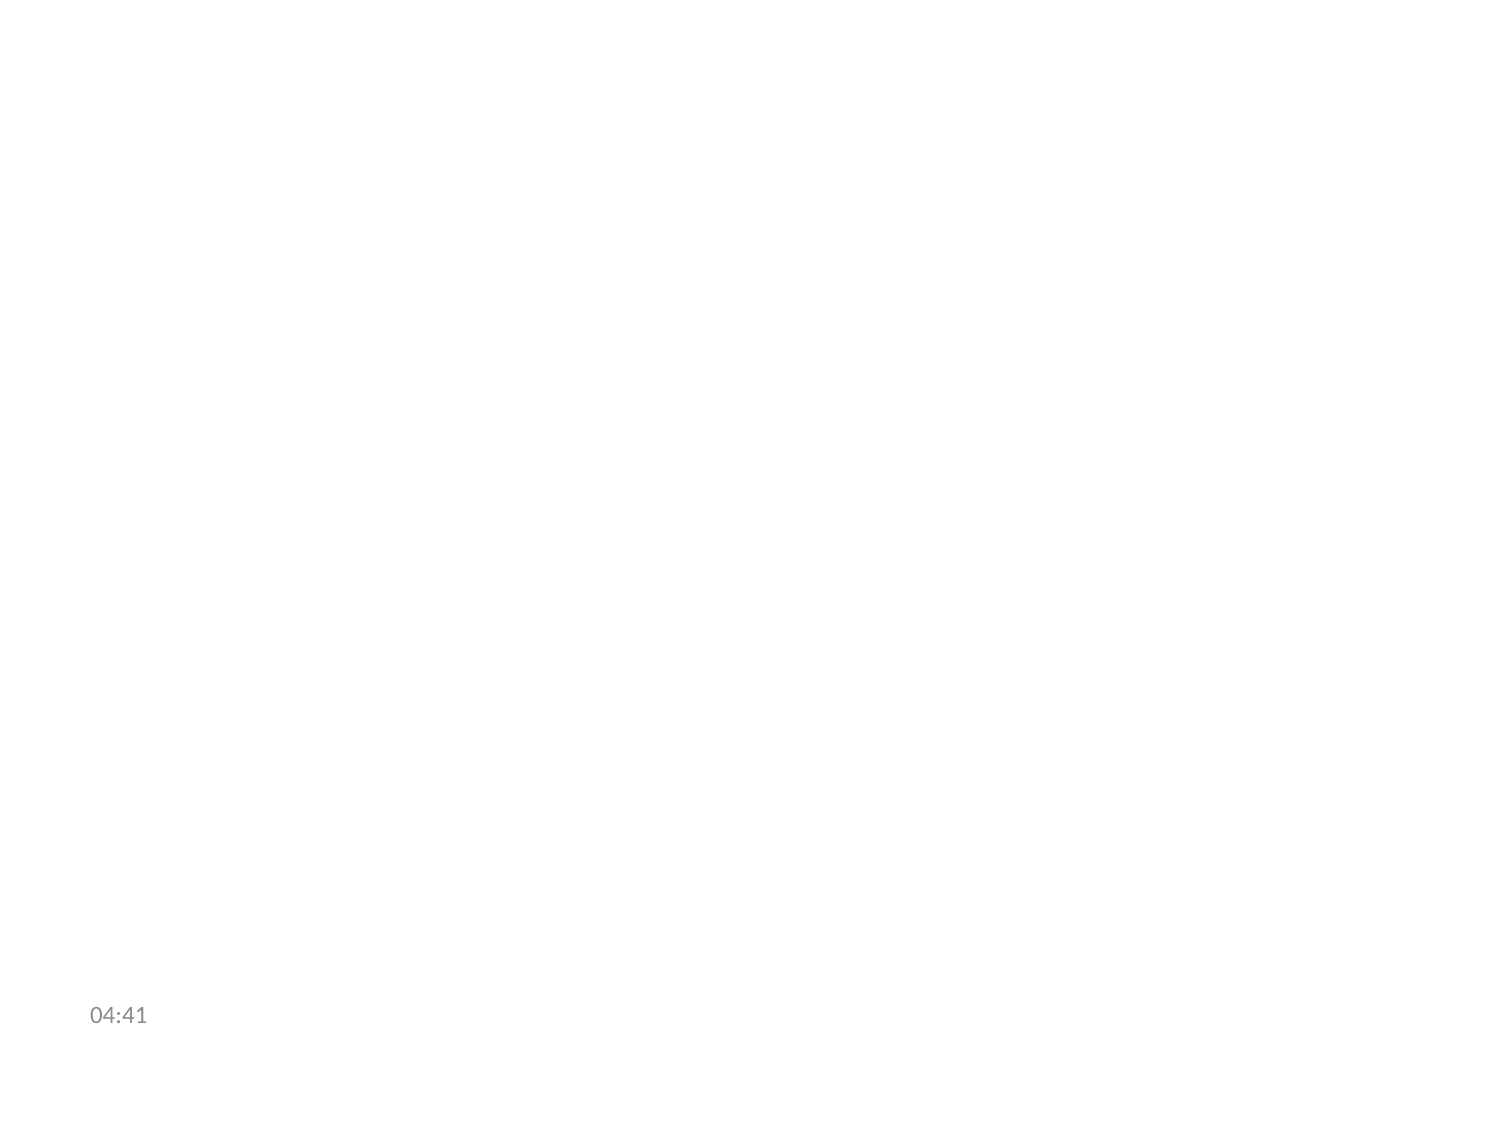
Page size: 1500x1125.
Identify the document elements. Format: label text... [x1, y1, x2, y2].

text_box 15:35 [75, 983, 425, 1044]
